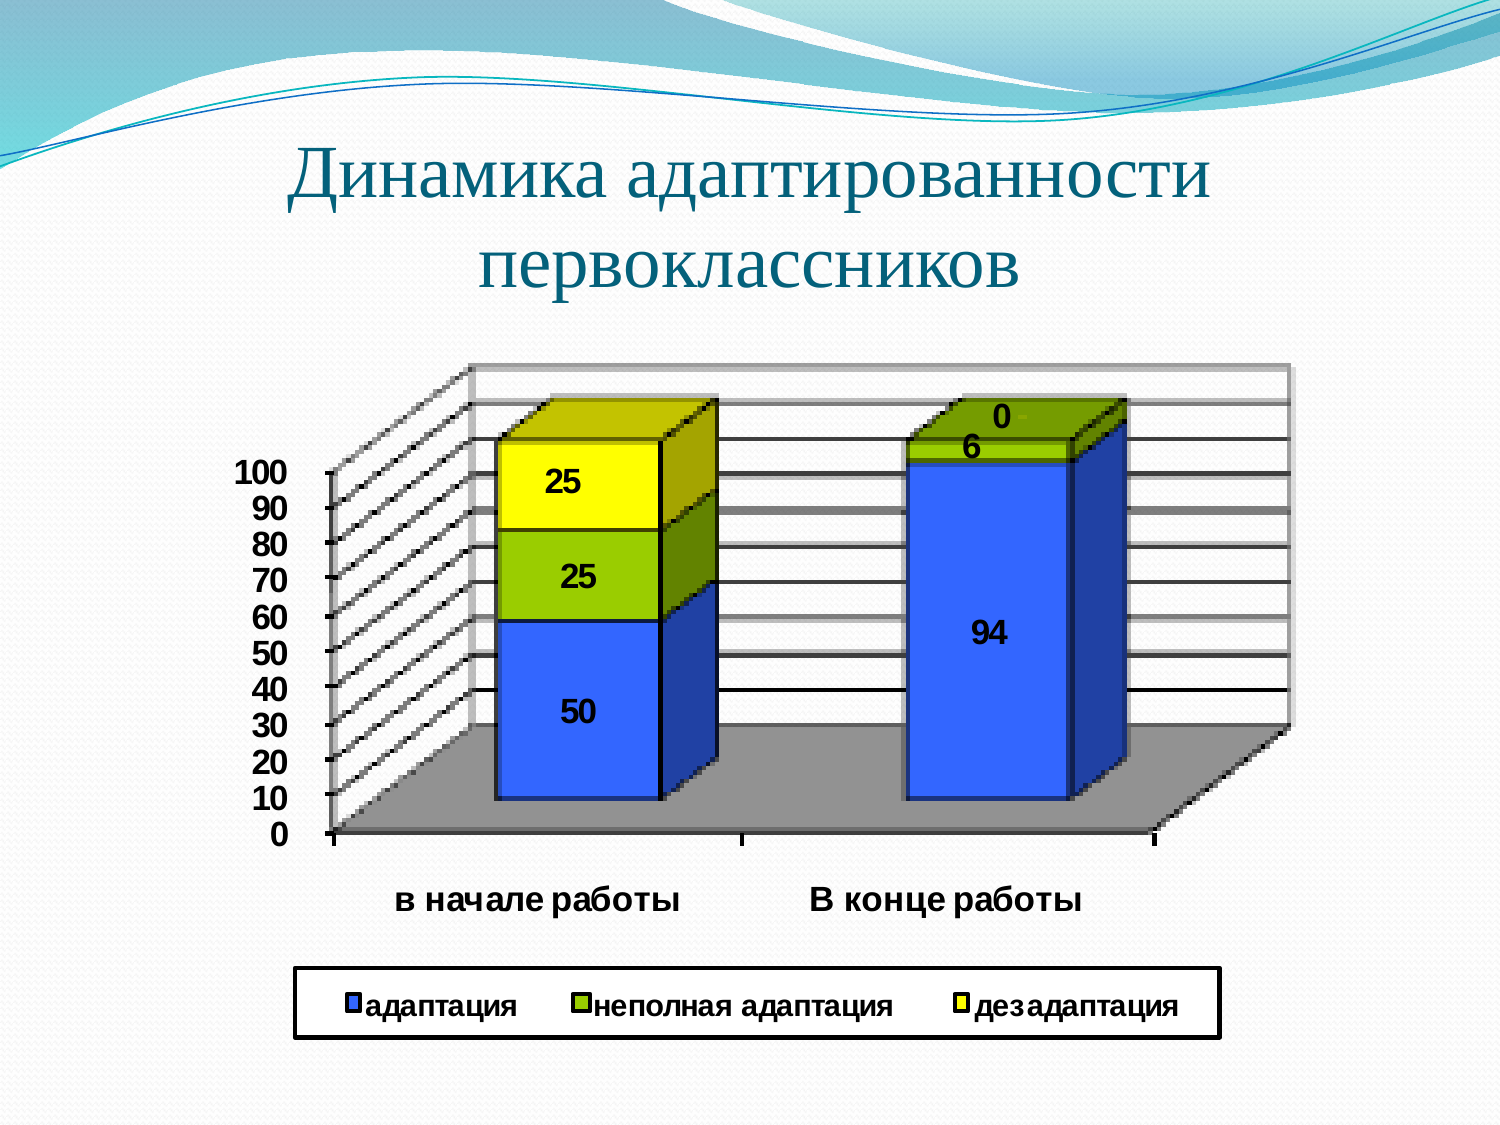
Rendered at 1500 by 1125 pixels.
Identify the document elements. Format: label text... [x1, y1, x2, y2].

title Динамика адаптированности первоклассников [75, 115, 1425, 292]
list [49, 292, 1466, 1071]
